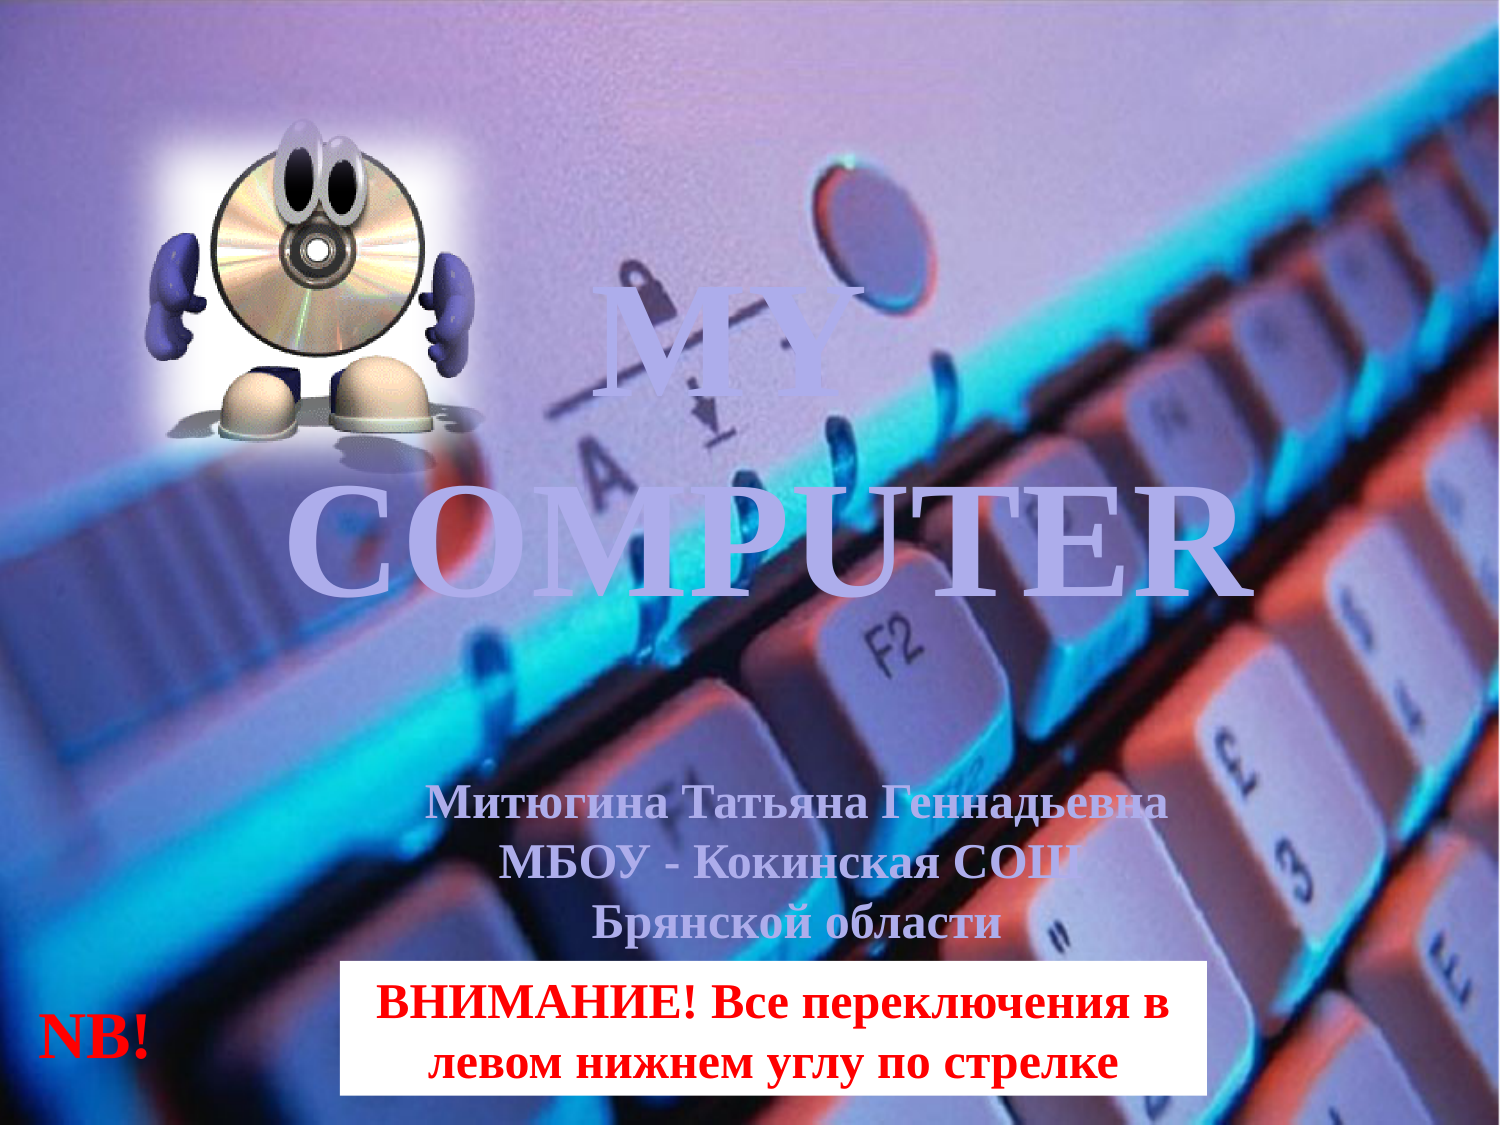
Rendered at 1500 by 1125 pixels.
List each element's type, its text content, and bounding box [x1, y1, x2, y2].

text_box Митюгина Татьяна Геннадьевна МБОУ - Кокинская СОШ Брянской области [339, 761, 1254, 957]
text_box ВНИМАНИЕ! Все переключения в левом нижнем углу по стрелке [339, 960, 1207, 1096]
text_box NB! [23, 984, 211, 1079]
text_box MY COMPUTER [128, 222, 1407, 638]
picture [0, 0, 1500, 1125]
